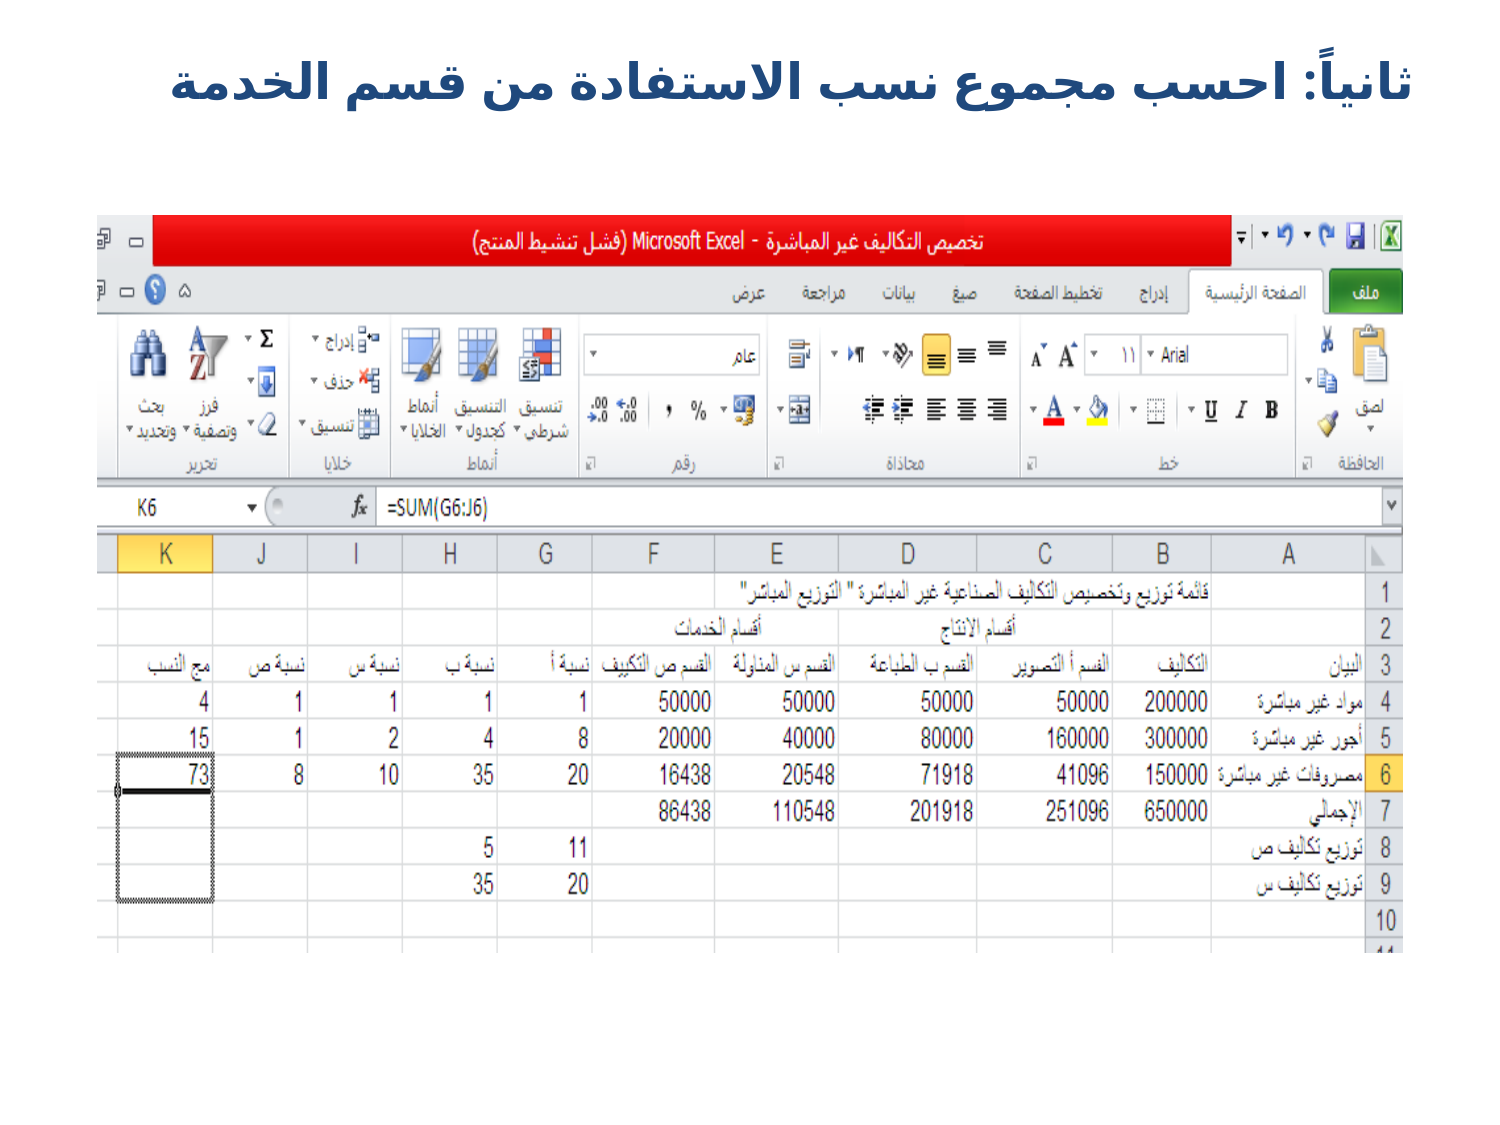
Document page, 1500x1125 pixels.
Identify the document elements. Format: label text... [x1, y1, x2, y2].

text_box ثانياً: احسب مجموع نسب الاستفادة من قسم الخدمة [72, 42, 1429, 118]
picture [96, 215, 1404, 953]
